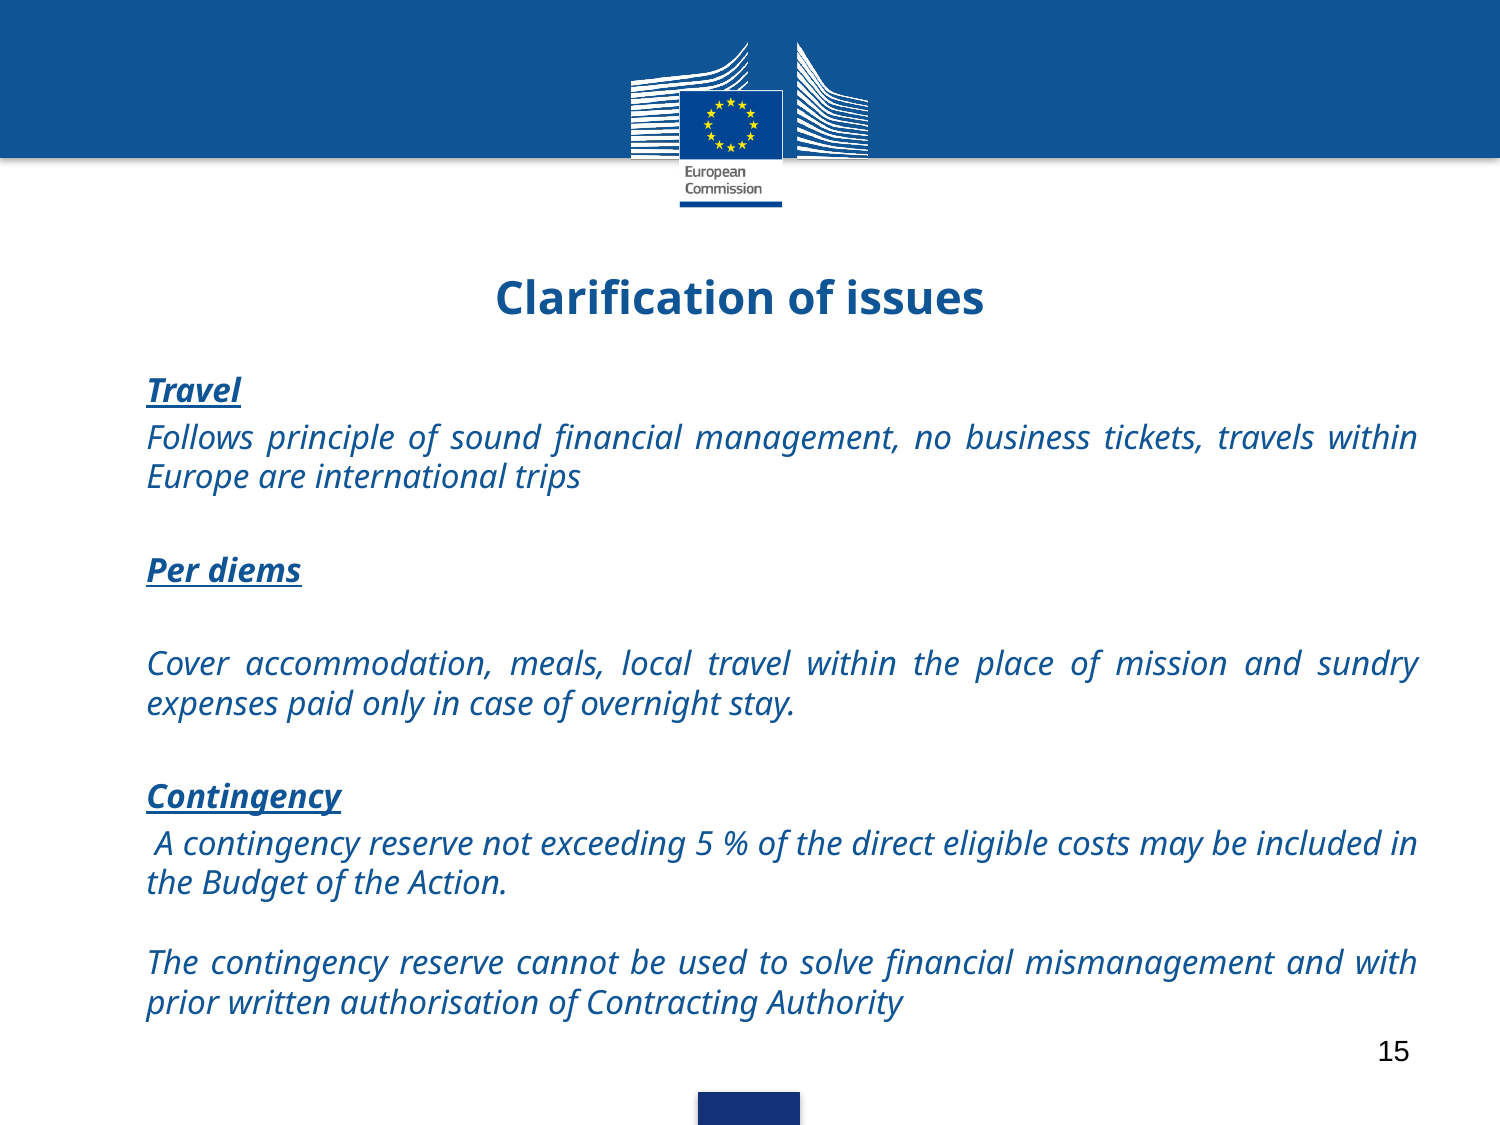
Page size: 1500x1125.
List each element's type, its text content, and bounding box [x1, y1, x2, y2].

picture [631, 42, 868, 208]
title Clarification of issues [64, 219, 1416, 374]
slide_number 15 [1074, 1024, 1425, 1103]
list Travel Follows principle of sound financial management, no business tickets, travels within Europe are international trips Per diems Cover accommodation, meals, local travel within the place of mission and sundry expenses paid only in case of overnight stay. Contingency A contingency reserve not exceeding 5 % of the direct eligible costs may be included in the Budget of the Action. The contingency reserve cannot be used to solve financial mismanagement and with prior written authorisation of Contracting Authority [74, 361, 1436, 1071]
